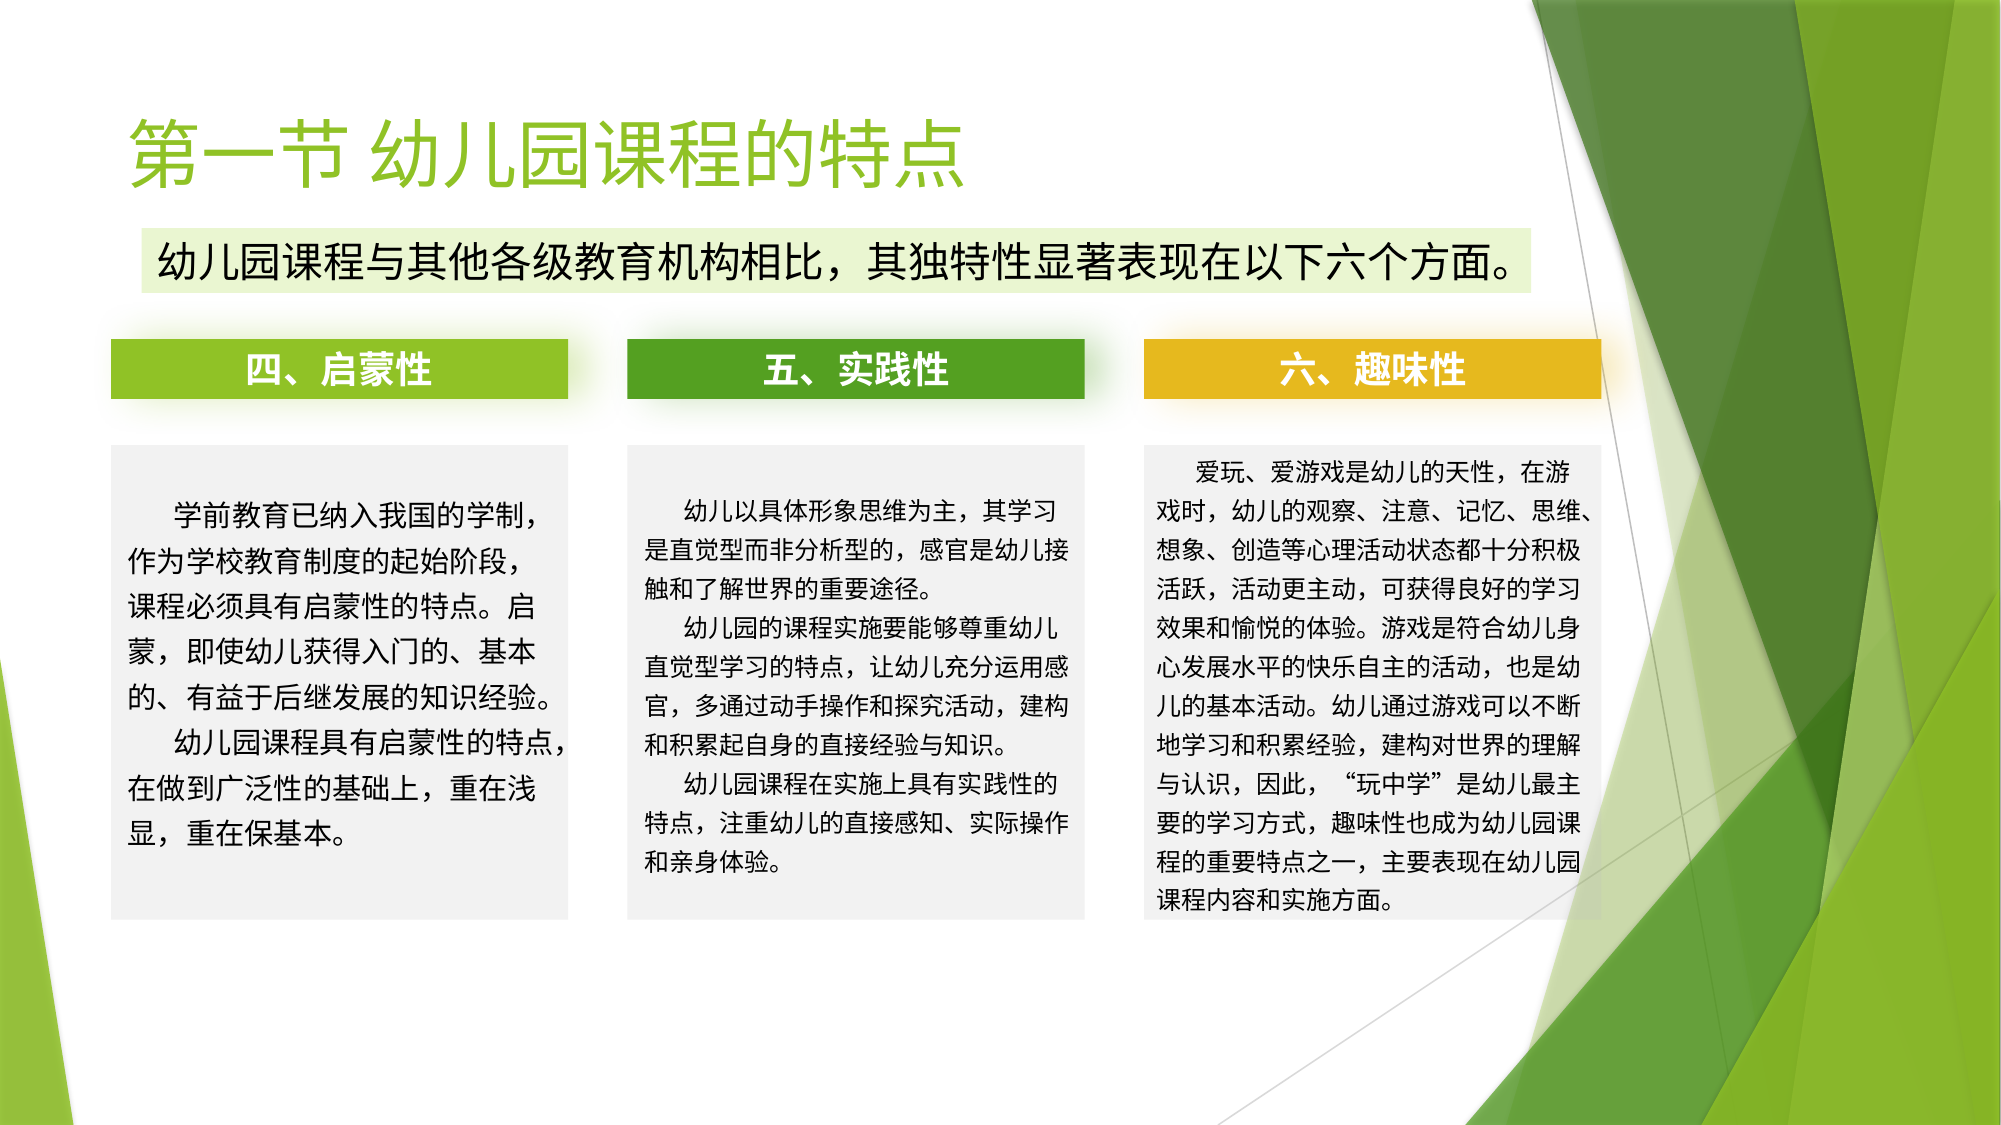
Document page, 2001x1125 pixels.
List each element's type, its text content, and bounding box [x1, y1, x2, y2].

title 第一节 幼儿园课程的特点 [111, 99, 1522, 317]
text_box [110, 338, 1602, 964]
text_box 幼儿园课程与其他各级教育机构相比，其独特性显著表现在以下六个方面。 [141, 228, 1532, 293]
